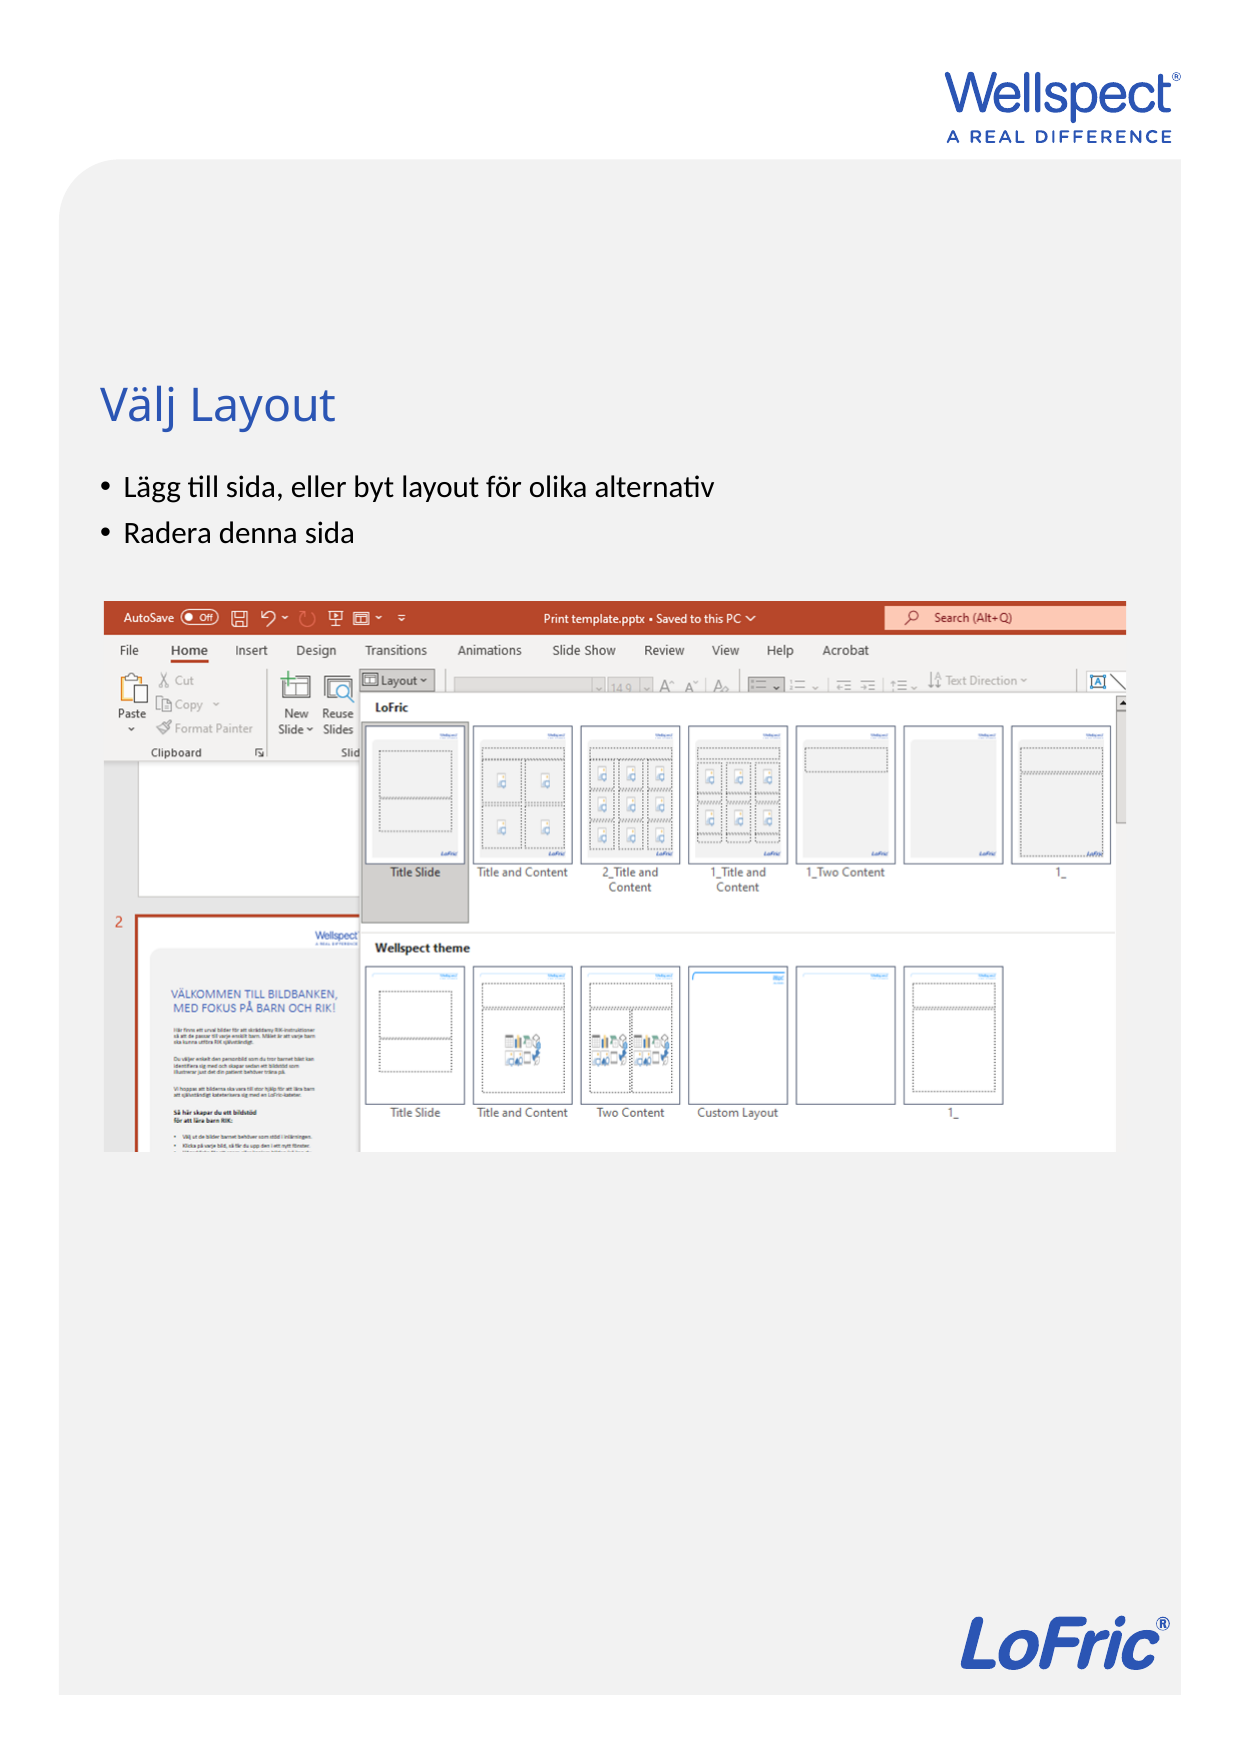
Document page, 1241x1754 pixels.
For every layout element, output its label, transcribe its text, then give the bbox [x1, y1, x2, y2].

title Välj Layout [85, 250, 1155, 463]
picture [103, 601, 1127, 1152]
list Lägg till sida, eller byt layout för olika alternativ Radera denna sida [85, 463, 1155, 622]
